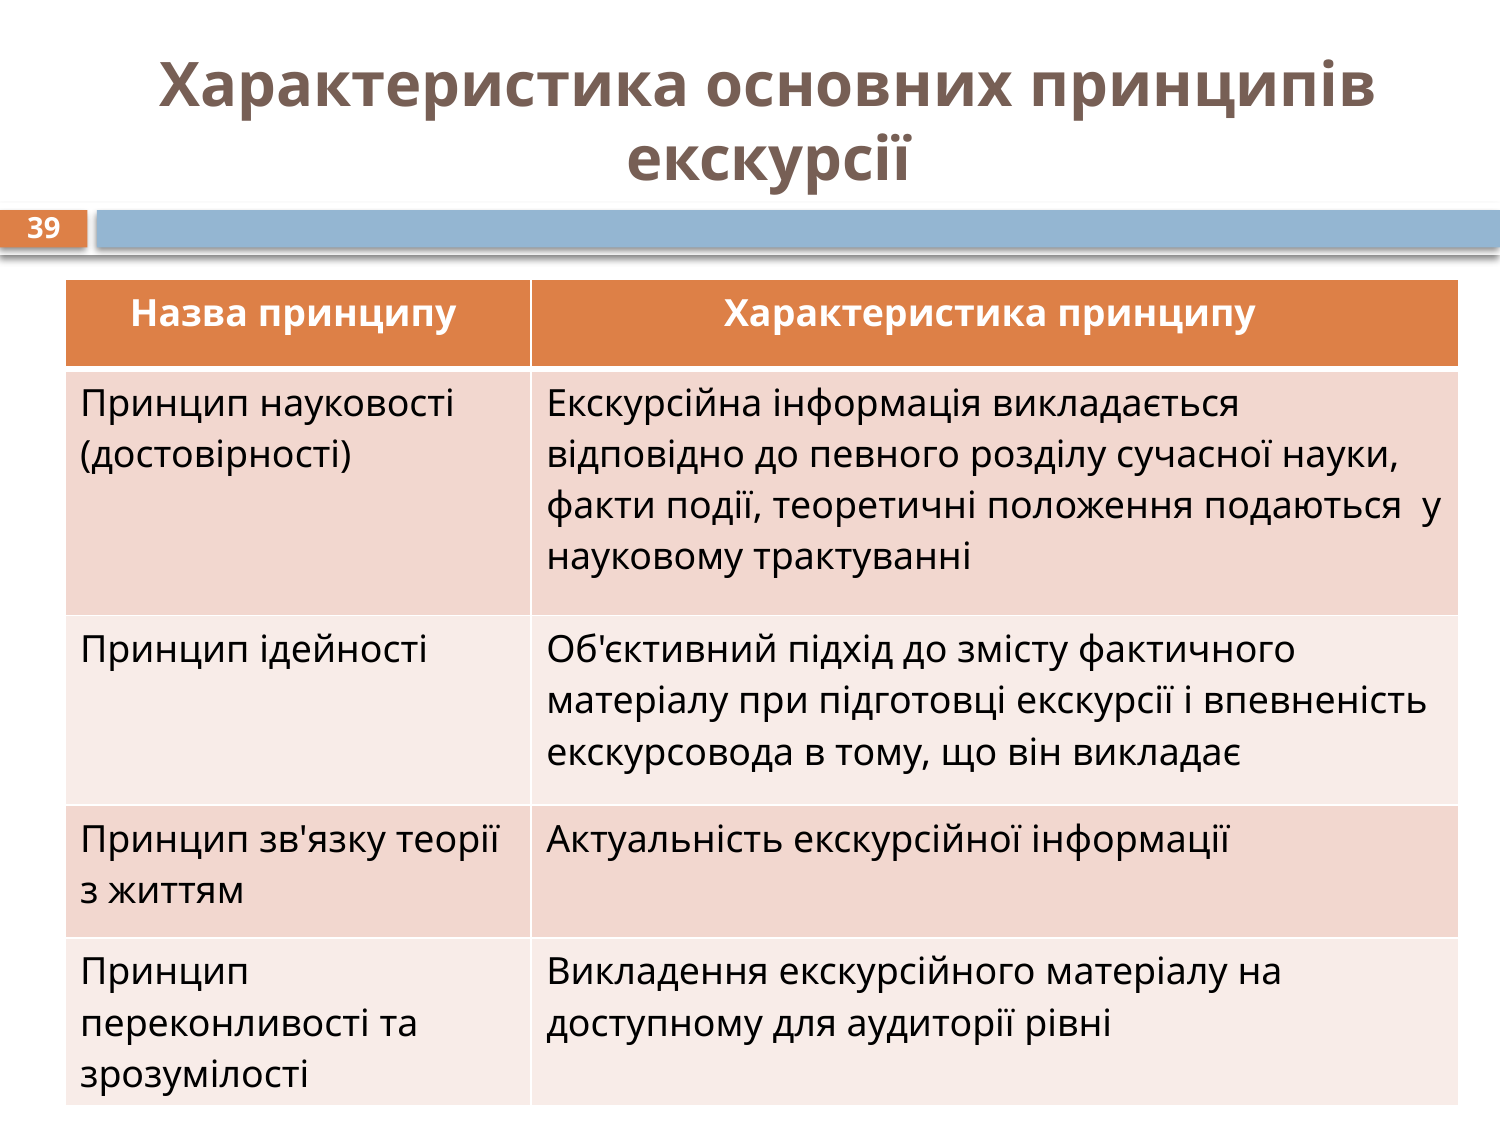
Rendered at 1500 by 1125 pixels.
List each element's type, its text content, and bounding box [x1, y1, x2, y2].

table_header Характеристика принципу [532, 280, 1458, 366]
table_cell Принцип зв'язку теорії з життям [66, 806, 530, 937]
table_header Назва принципу [66, 280, 530, 366]
table_cell Викладення екскурсійного матеріалу на доступному для аудиторії рівні [532, 939, 1458, 1105]
table_cell Об'єктивний підхід до змісту фактичного матеріалу при підготовці екскурсії і впевненість екскурсовода в тому, що він викладає [532, 616, 1458, 804]
table_cell Принцип науковості (достовірності) [66, 372, 530, 615]
table_cell Принцип переконливості та зрозумілості [66, 939, 530, 1105]
table_cell Принцип ідейності [66, 616, 530, 804]
slide_number 39 [0, 208, 88, 249]
table_cell Актуальність екскурсійної інформації [532, 806, 1458, 937]
title Характеристика основних принципів екскурсії [99, 37, 1438, 200]
table_cell Екскурсійна інформація викладається відповідно до певного розділу сучасної науки, факти події, теоретичні положення подаються у науковому трактуванні [532, 372, 1458, 615]
